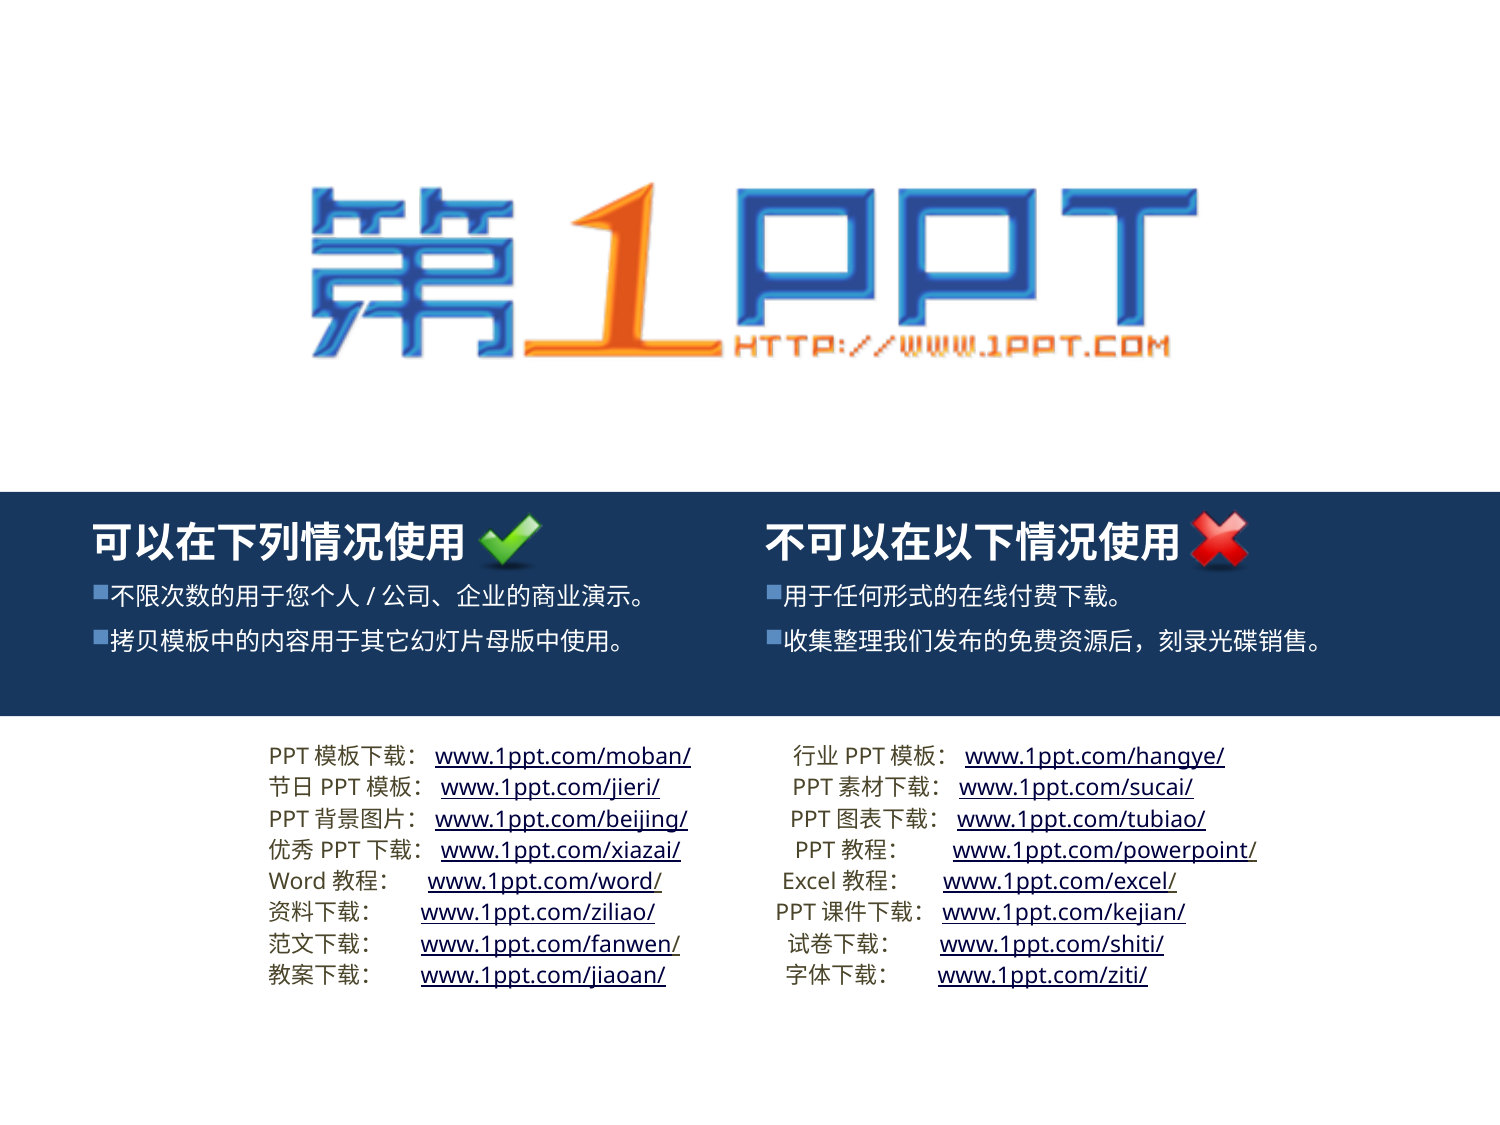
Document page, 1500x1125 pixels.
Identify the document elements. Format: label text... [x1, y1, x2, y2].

text_box 可以在下列情况使用 不限次数的用于您个人/公司、企业的商业演示。 拷贝模板中的内容用于其它幻灯片母版中使用。 [76, 508, 750, 774]
picture [1186, 507, 1252, 573]
text_box [0, 491, 1500, 717]
picture [134, 51, 1400, 492]
picture [477, 507, 544, 573]
text_box PPT模板下载：www.1ppt.com/moban/ 行业PPT模板：www.1ppt.com/hangye/ 节日PPT模板：www.1ppt.com/jieri/ PPT素材下载：www.1ppt.com/sucai/ PPT背景图片：www.1ppt.com/beijing/ PPT图表下载：www.1ppt.com/tubiao/ 优秀PPT下载：www.1ppt.com/xiazai/ PPT教程： www.1ppt.com/powerpoint/ Word教程： www.1ppt.com/word/ Excel教程： www.1ppt.com/excel/ 资料下载： www.1ppt.com/ziliao/ PPT课件下载：www.1ppt.com/kejian/ 范文下载： www.1ppt.com/fanwen/ 试卷下载： www.1ppt.com/shiti/ 教案下载： www.1ppt.com/jiaoan/ 字体下载： www.1ppt.com/ziti/ [252, 762, 1315, 1008]
text_box 不可以在以下情况使用 用于任何形式的在线付费下载。 收集整理我们发布的免费资源后，刻录光碟销售。 [750, 508, 1424, 762]
